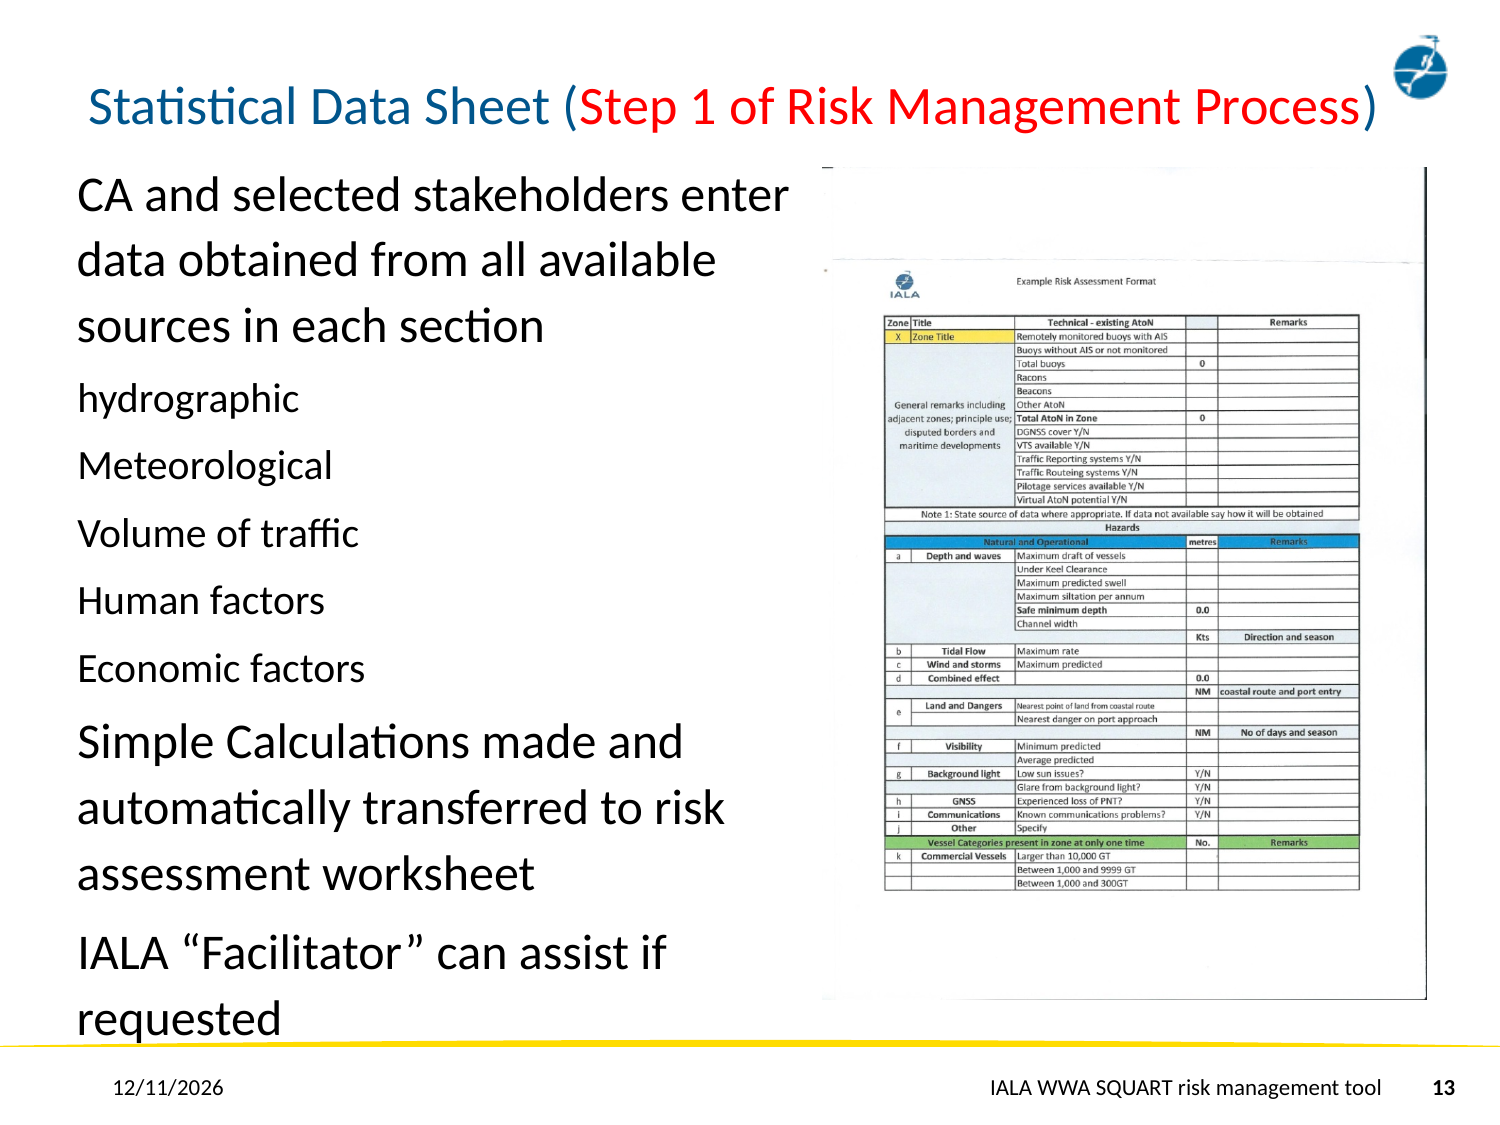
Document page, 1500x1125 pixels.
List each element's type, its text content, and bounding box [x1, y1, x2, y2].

footer IALA WWA SQUART risk management tool [466, 1046, 1387, 1125]
list CA and selected stakeholders enter data obtained from all available sources in each section hydrographic Meteorological Volume of traffic Human factors Economic factors Simple Calculations made and automatically transferred to risk assessment worksheet IALA “Facilitator” can assist if requested [76, 154, 827, 1018]
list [820, 166, 1427, 1000]
title Statistical Data Sheet (Step 1 of Risk Management Process) [88, 36, 1439, 136]
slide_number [112, 1046, 461, 1125]
slide_number 13 [1387, 1046, 1500, 1125]
